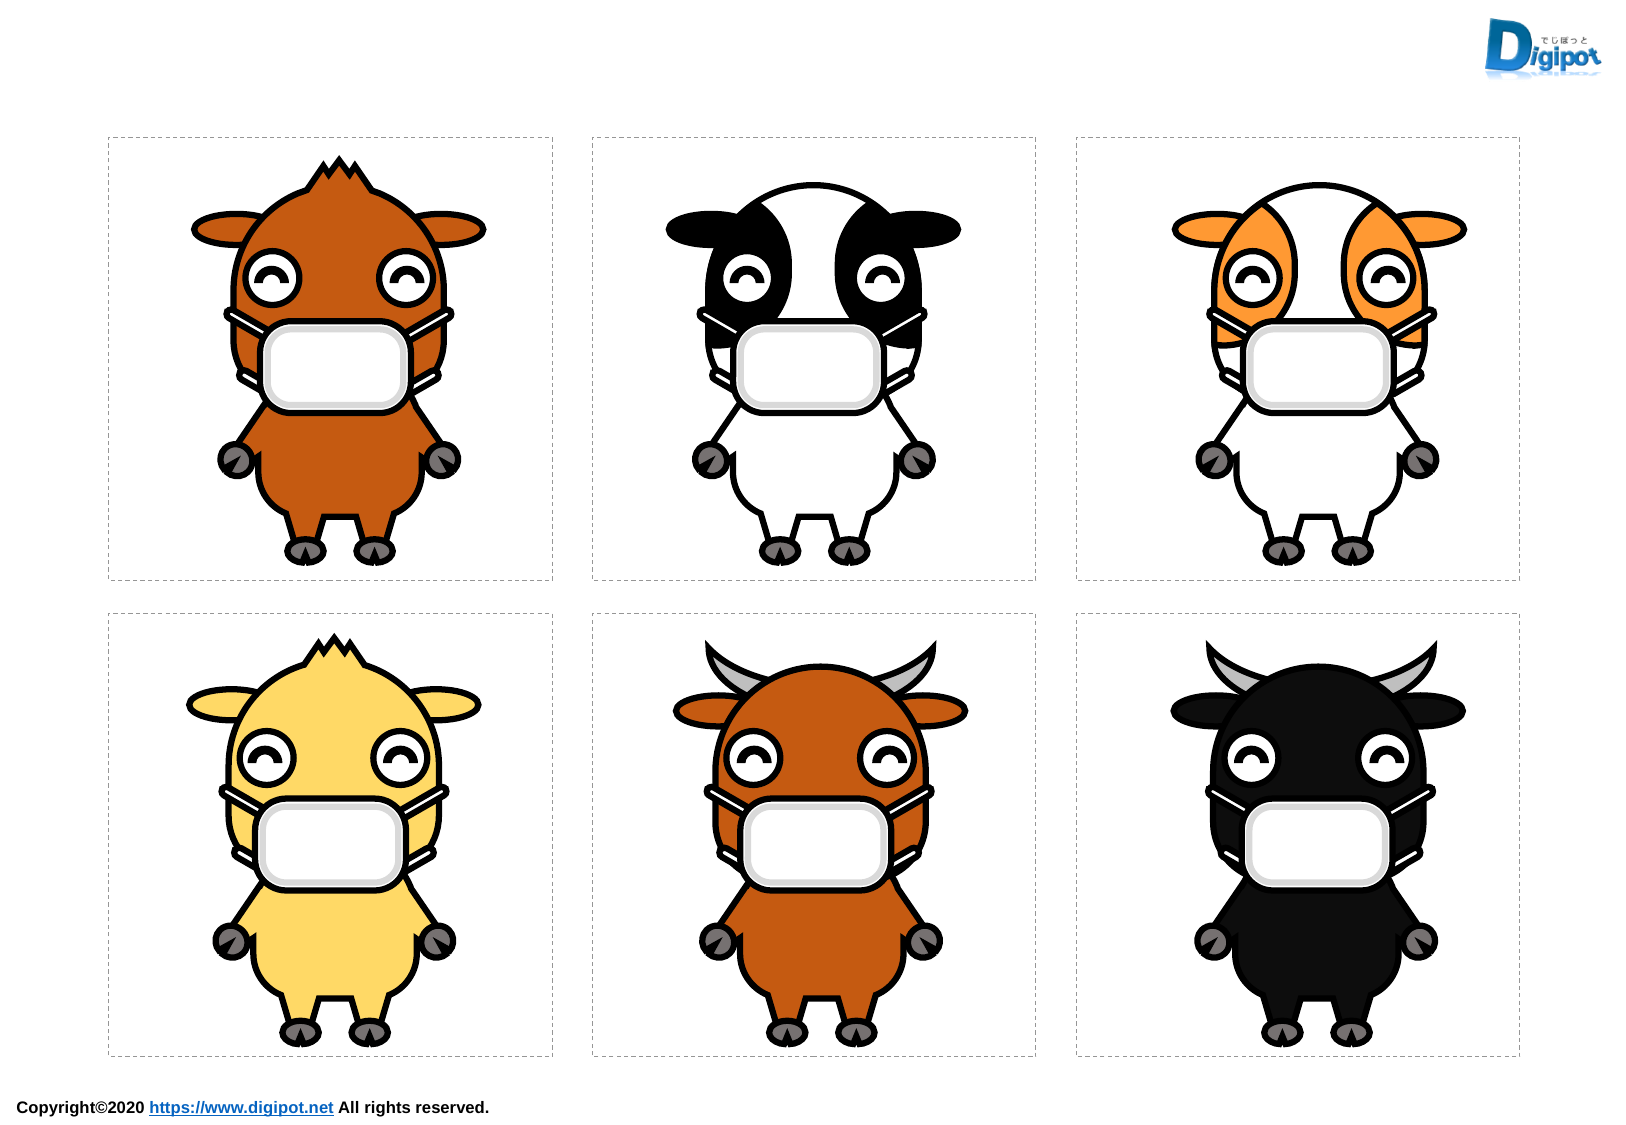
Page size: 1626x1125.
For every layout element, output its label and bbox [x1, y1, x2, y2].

text_box [676, 648, 966, 1044]
text_box [194, 160, 484, 563]
picture [1485, 18, 1602, 82]
text_box [668, 185, 959, 563]
text_box [189, 638, 479, 1045]
text_box [1174, 185, 1465, 563]
text_box [1173, 648, 1463, 1044]
